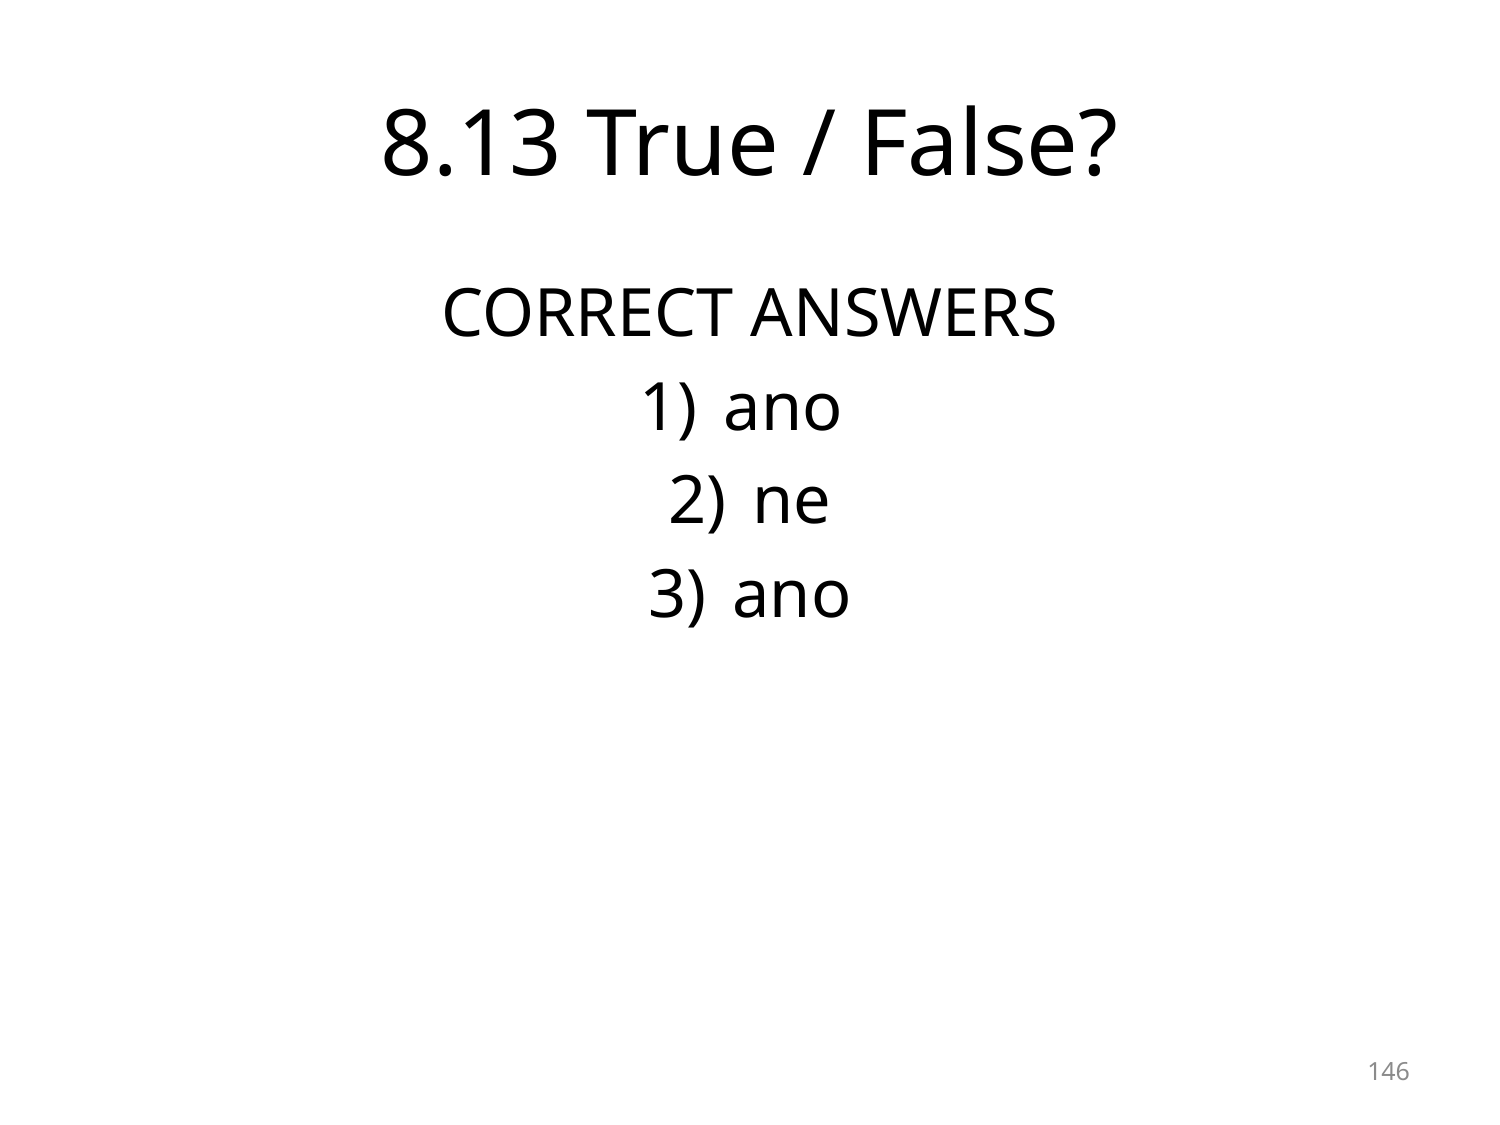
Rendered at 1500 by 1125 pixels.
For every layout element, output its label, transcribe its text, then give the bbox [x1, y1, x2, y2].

slide_number 146 [1074, 1042, 1425, 1103]
list CORRECT ANSWERS ano ne ano [75, 262, 1425, 1005]
title 8.13 True / False? [75, 45, 1425, 233]
